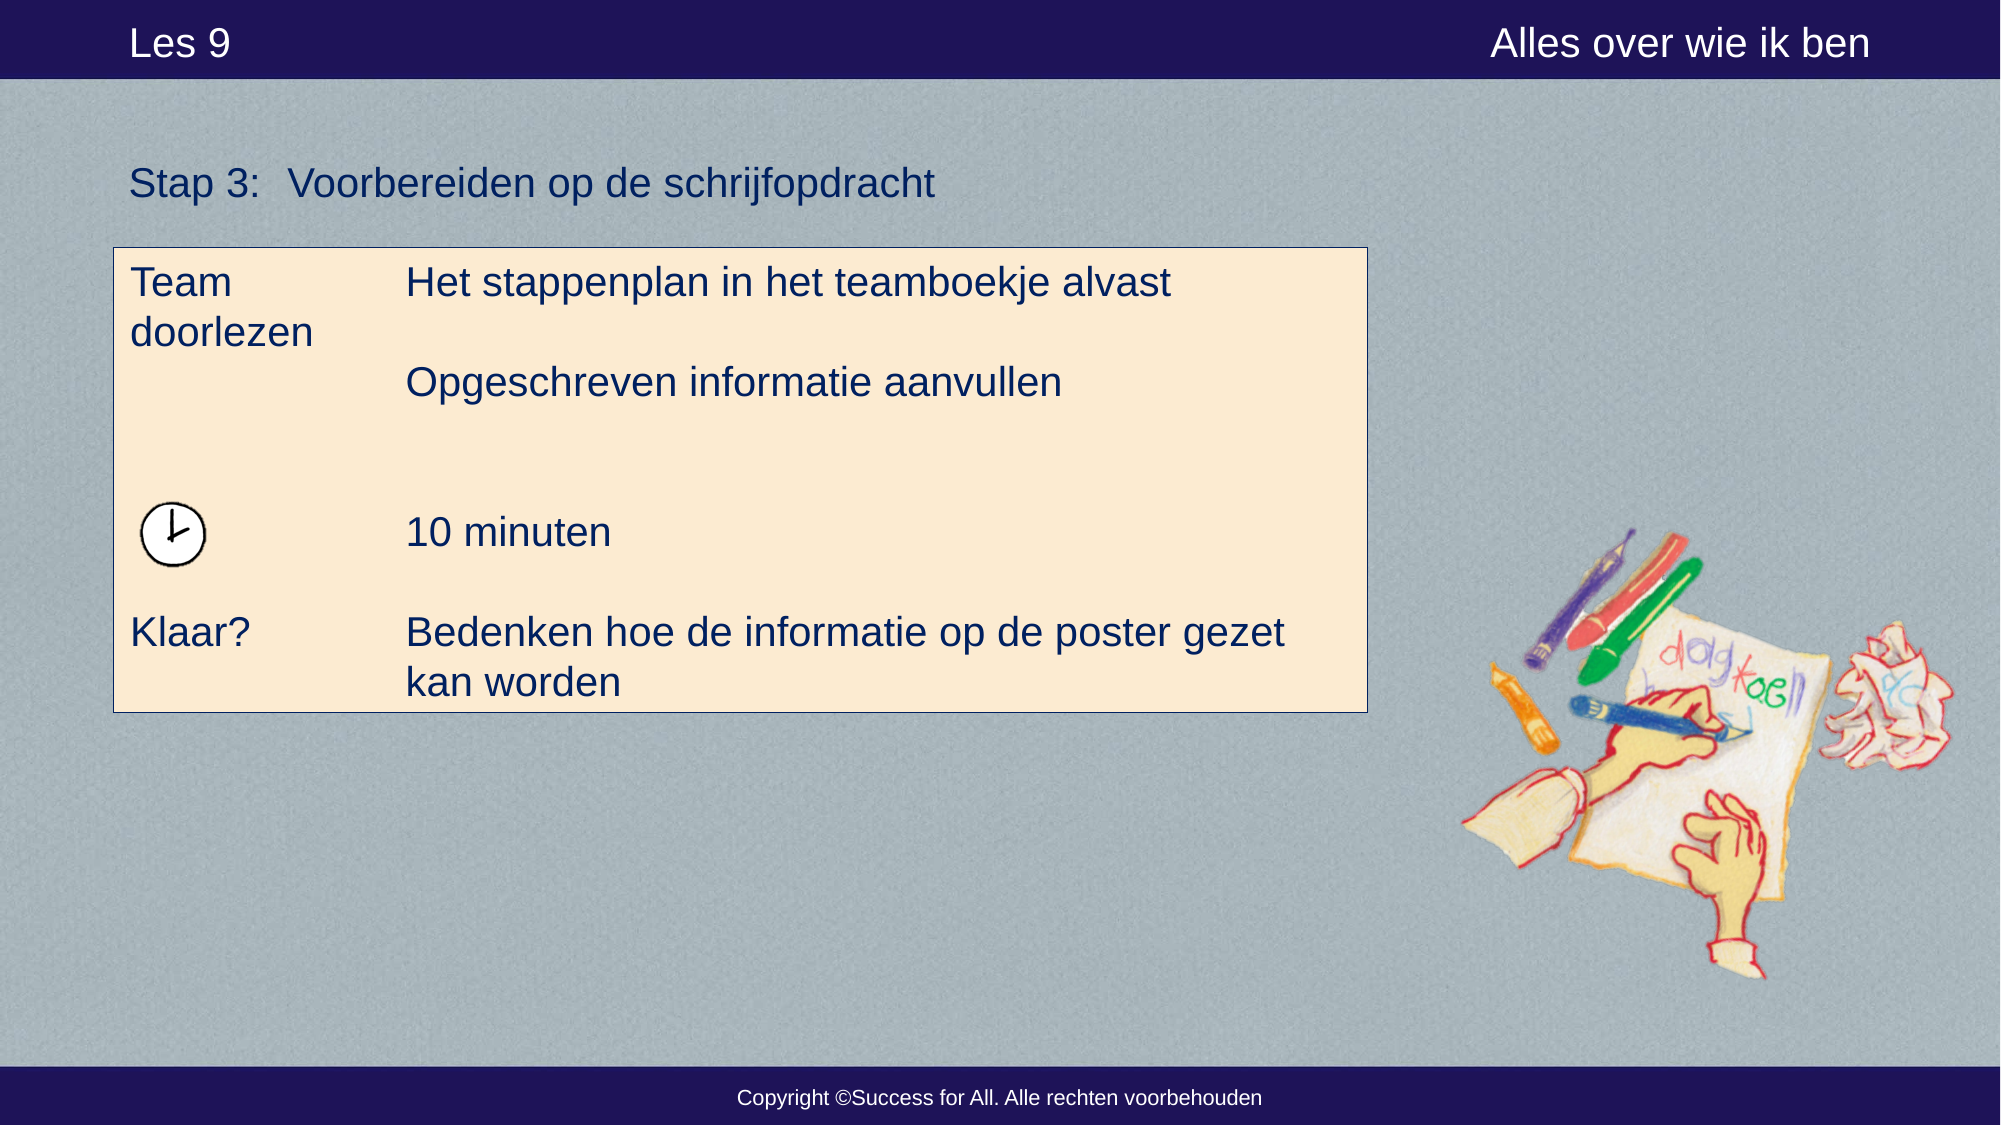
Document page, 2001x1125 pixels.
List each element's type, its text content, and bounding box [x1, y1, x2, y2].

text_box Alles over wie ik ben [999, 8, 1886, 73]
picture [0, 0, 2001, 1125]
text_box Les 9 [114, 8, 354, 73]
text_box Stap 3: Voorbereiden op de schrijfopdracht [113, 148, 1301, 214]
text_box Copyright ©Success for All. Alle rechten voorbehouden [0, 1076, 2000, 1125]
text_box Team Het stappenplan in het teamboekje alvast doorlezen Opgeschreven informatie aanvullen 10 minuten Klaar? Bedenken hoe de informatie op de poster gezet kan worden [113, 247, 1368, 713]
